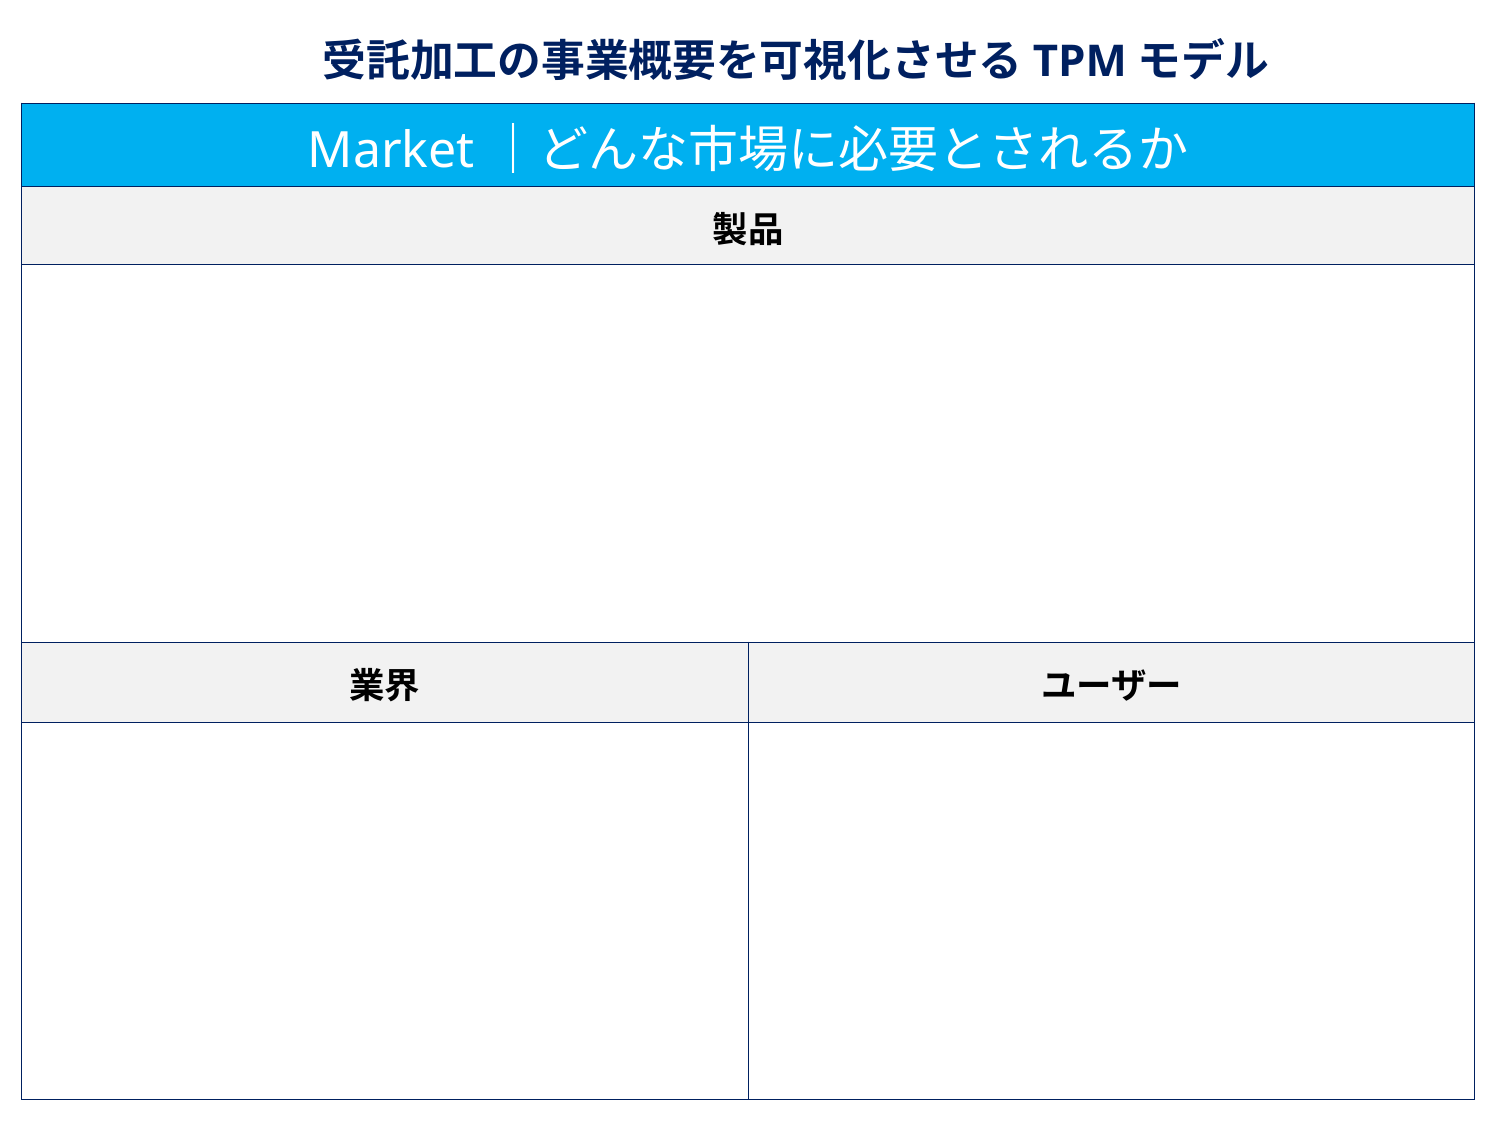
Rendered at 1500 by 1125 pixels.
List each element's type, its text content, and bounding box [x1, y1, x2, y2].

table_cell [749, 723, 1474, 1099]
text_box 受託加工の事業概要を可視化させるTPMモデル [307, 25, 1284, 93]
table_cell 業界 [22, 643, 748, 722]
table_cell [22, 723, 748, 1099]
table_cell ユーザー [749, 643, 1474, 722]
table_cell 製品 [22, 187, 1474, 264]
table_header Market｜どんな市場に必要とされるか [22, 104, 1474, 186]
table_cell [22, 265, 1474, 642]
